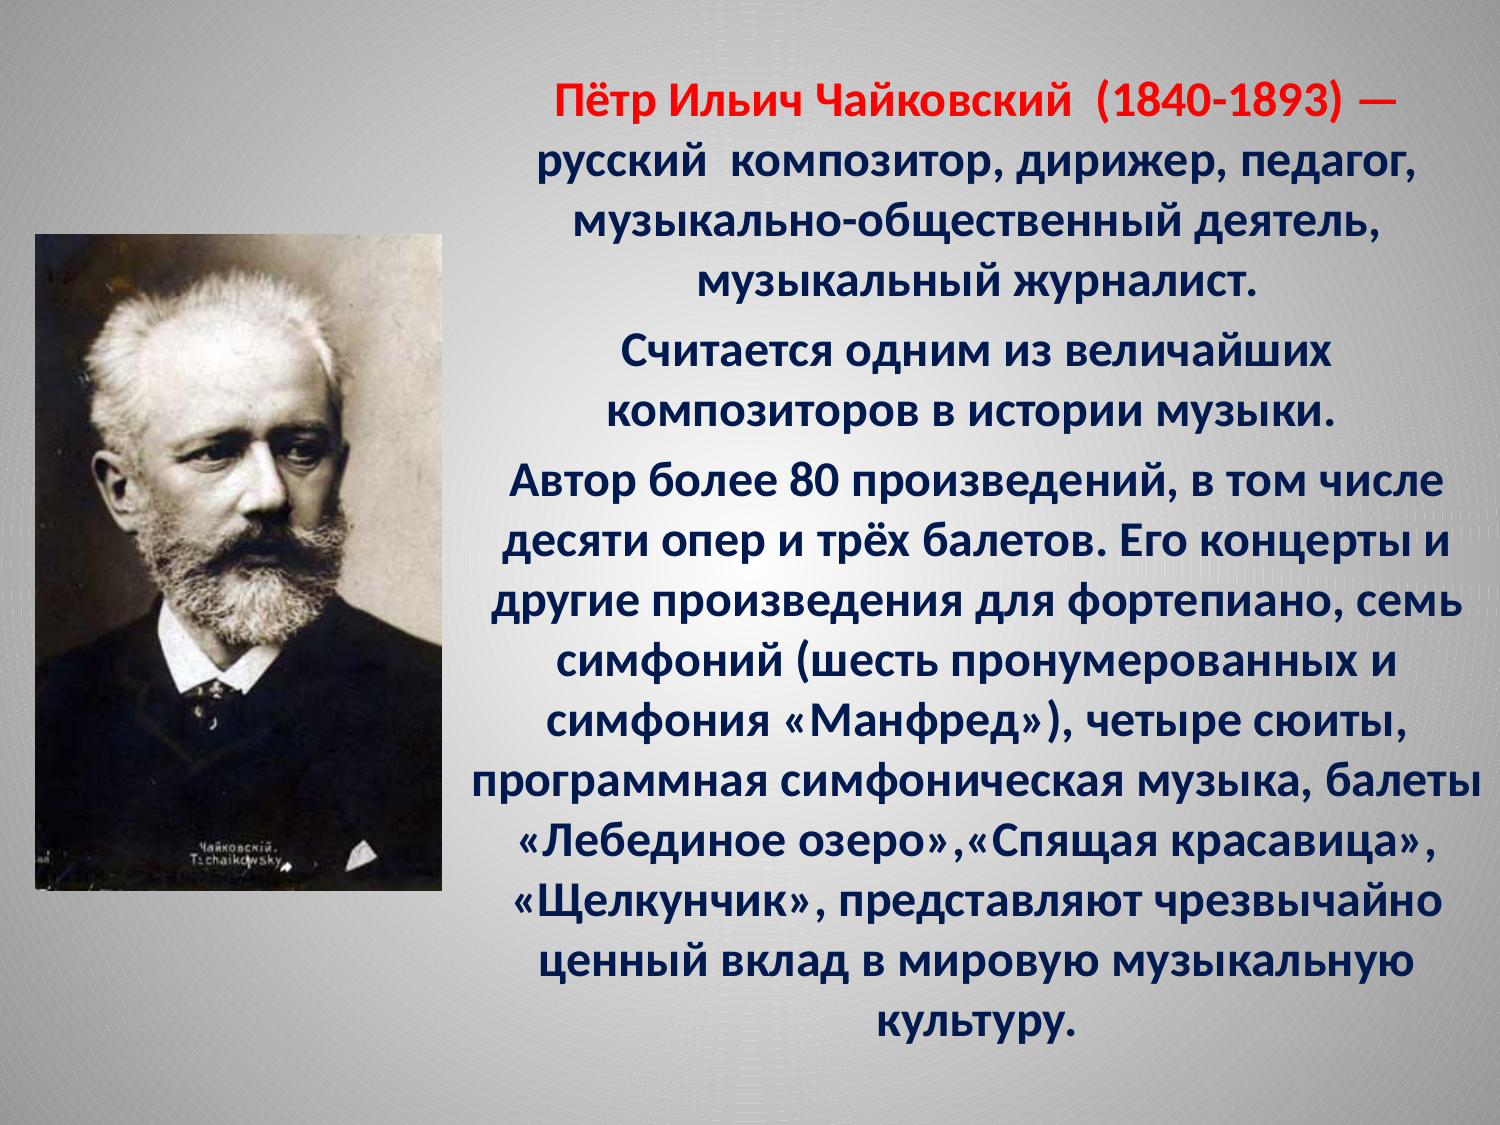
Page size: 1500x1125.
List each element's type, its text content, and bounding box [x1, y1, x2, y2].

list Пётр Ильич Чайковский (1840-1893) — русский композитор, дирижер, педагог, музыкально-общественный деятель, музыкальный журналист. Считается одним из величайших композиторов в истории музыки. Автор более 80 произведений, в том числе десяти опер и трёх балетов. Его концерты и другие произведения для фортепиано, семь симфоний (шесть пронумерованных и симфония «Манфред»), четыре сюиты, программная симфоническая музыка, балеты «Лебединое озеро»,«Спящая красавица», «Щелкунчик», представляют чрезвычайно ценный вклад в мировую музыкальную культуру. [398, 58, 1500, 1125]
picture [34, 234, 442, 891]
